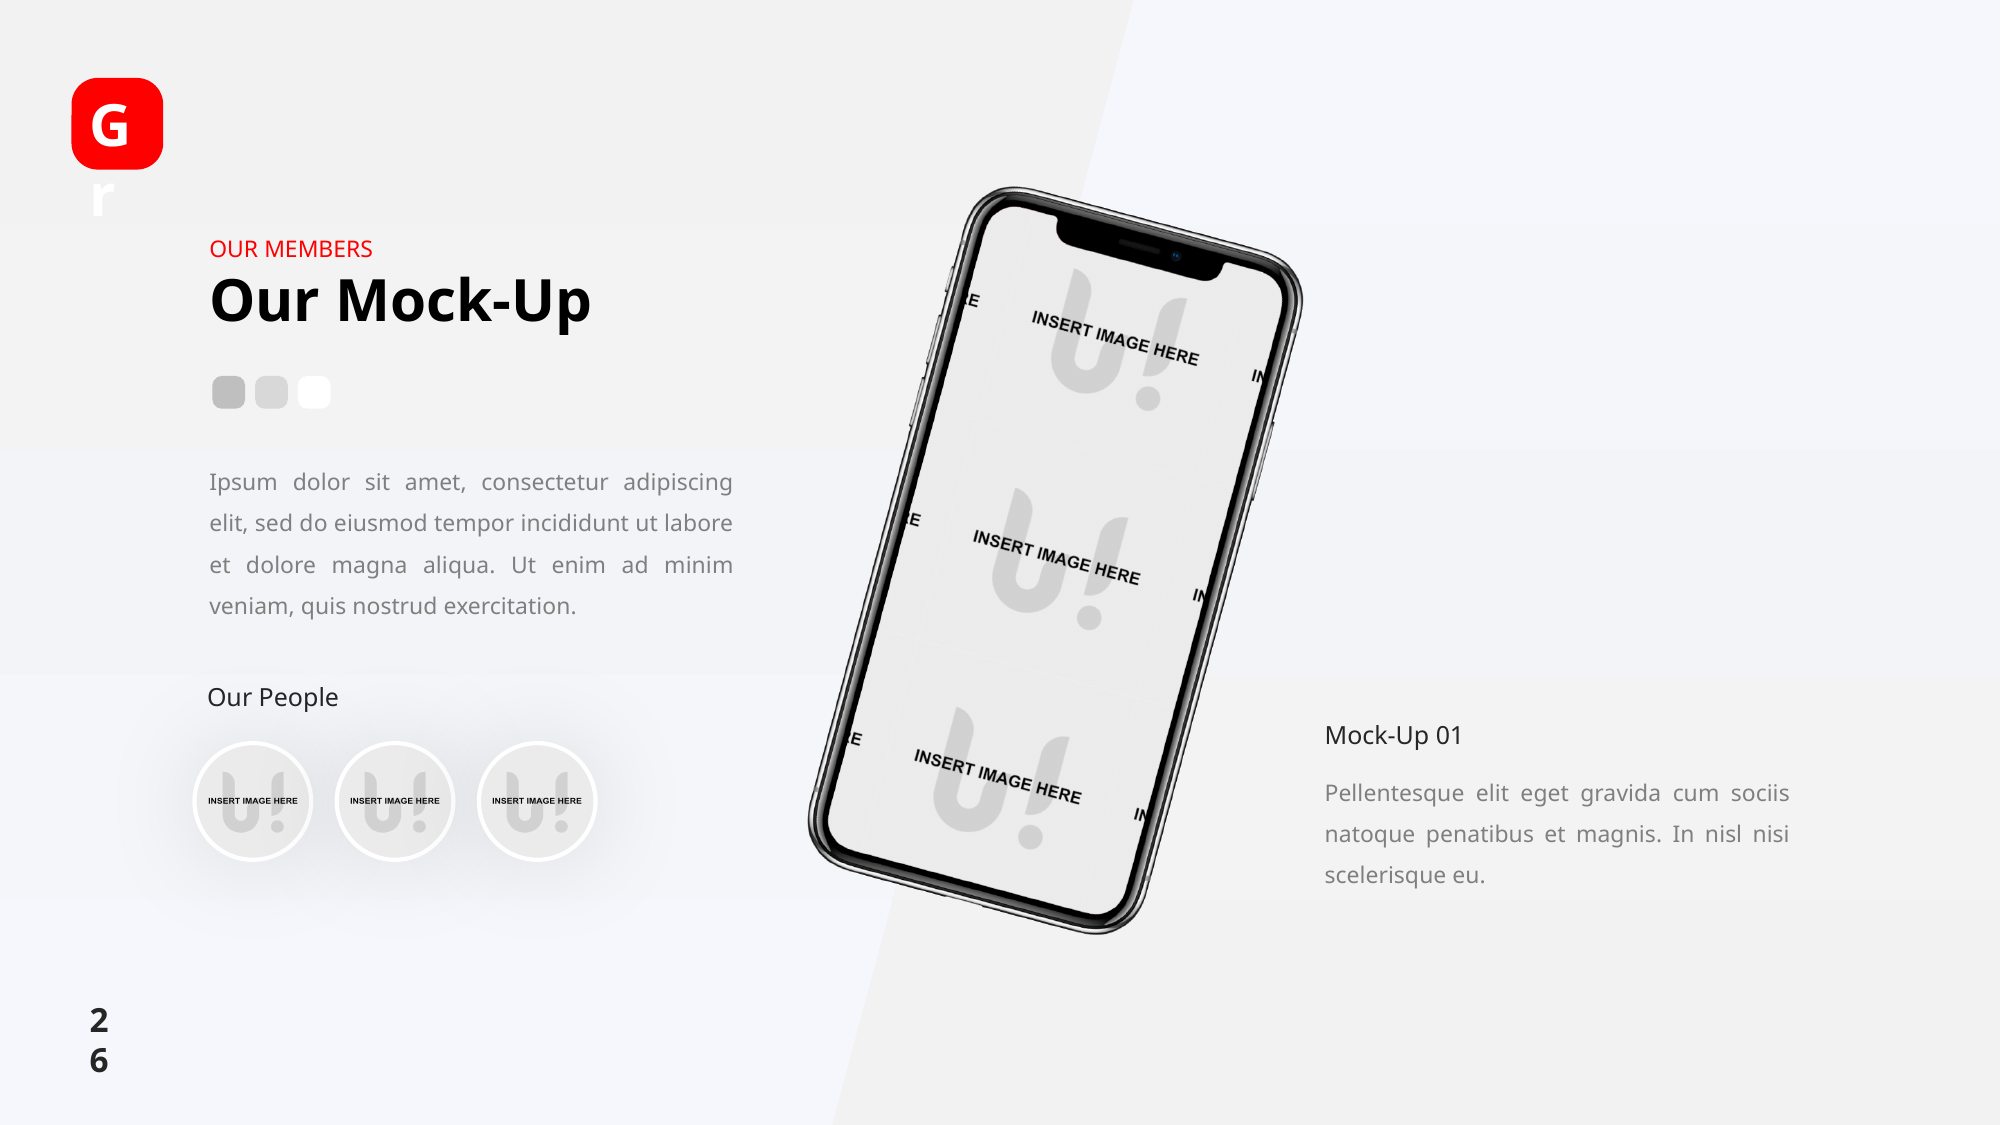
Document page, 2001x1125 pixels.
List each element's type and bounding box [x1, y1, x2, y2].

picture [876, 204, 1232, 921]
picture [478, 742, 596, 860]
text_box [194, 226, 750, 409]
picture [336, 742, 454, 860]
picture [194, 742, 312, 860]
text_box [0, 0, 2000, 1125]
